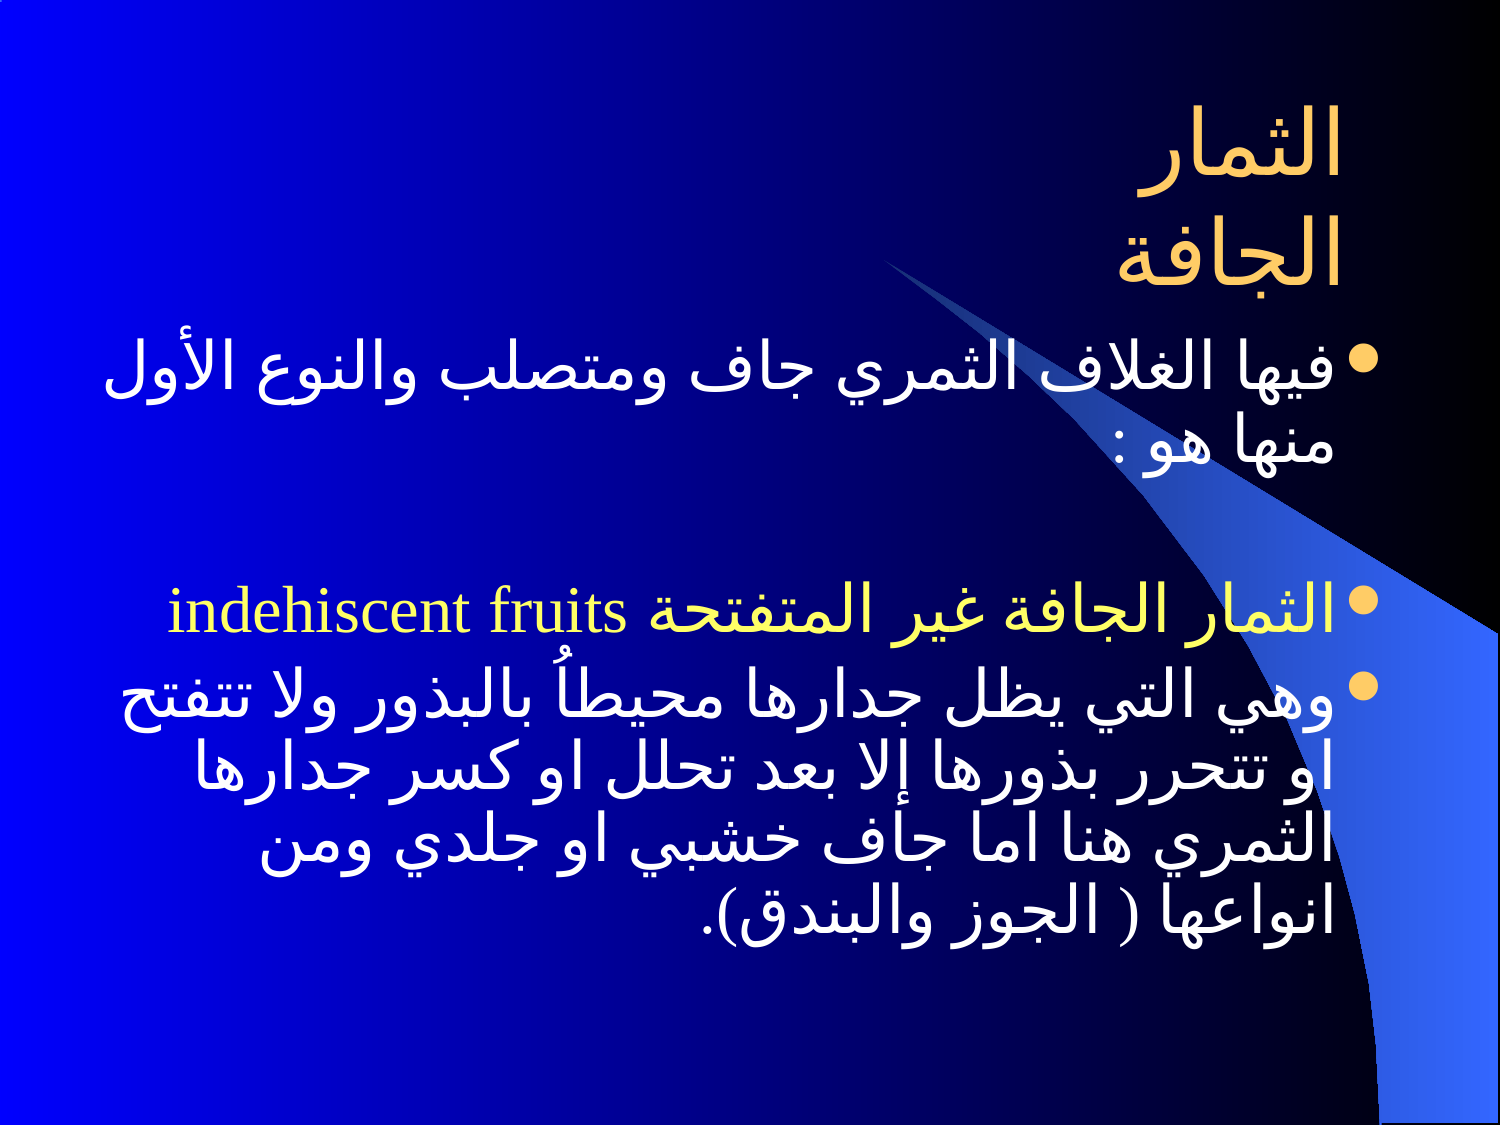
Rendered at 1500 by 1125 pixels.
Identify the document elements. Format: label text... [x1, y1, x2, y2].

title الثمار الجافة [912, 99, 1363, 288]
list فيها الغلاف الثمري جاف ومتصلب والنوع الأول منها هو : الثمار الجافة غير المتفتحة indehiscent fruits وهي التي يظل جدارها محيطاُ بالبذور ولا تتفتح او تتحرر بذورها إلا بعد تحلل او كسر جدارها الثمري هنا اما جاف خشبي او جلدي ومن انواعها ( الجوز والبندق). [62, 324, 1426, 1001]
